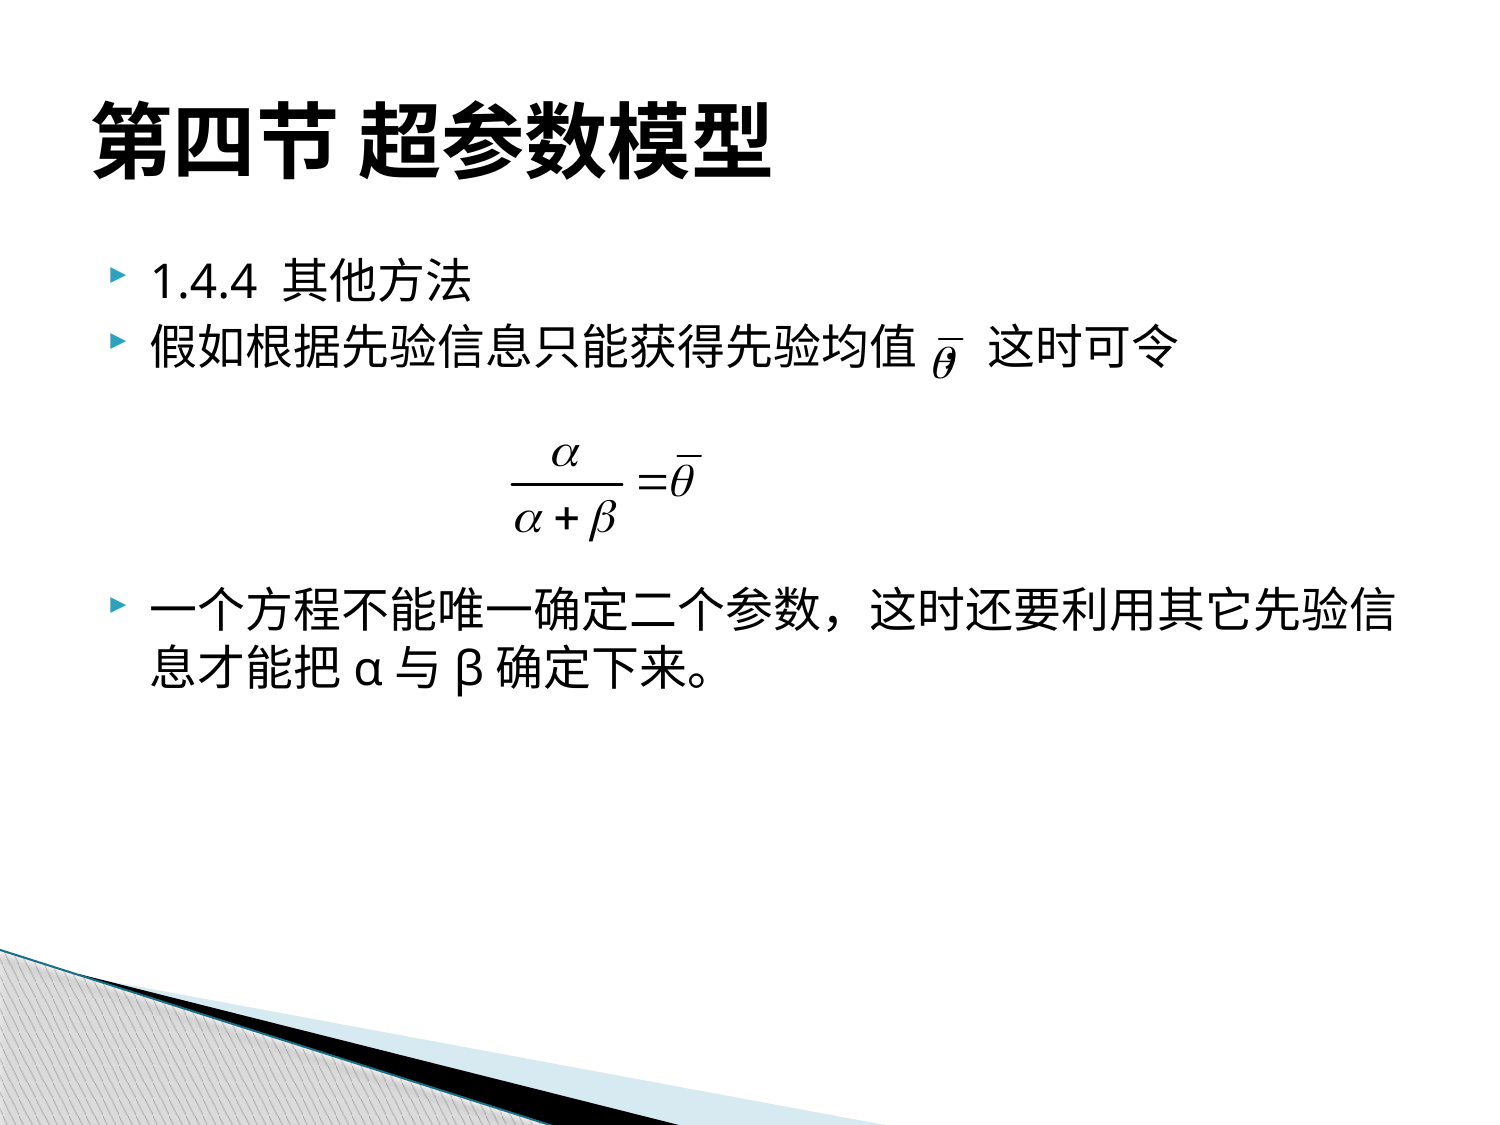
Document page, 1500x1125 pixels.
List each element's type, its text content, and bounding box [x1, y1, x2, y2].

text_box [503, 421, 712, 552]
list 1.4.4 其他方法 假如根据先验信息只能获得先验均值 ，这时可令 一个方程不能唯一确定二个参数，这时还要利用其它先验信息才能把α与β确定下来。 [75, 243, 1425, 986]
title 第四节 超参数模型 [75, 45, 1425, 233]
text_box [925, 327, 973, 391]
